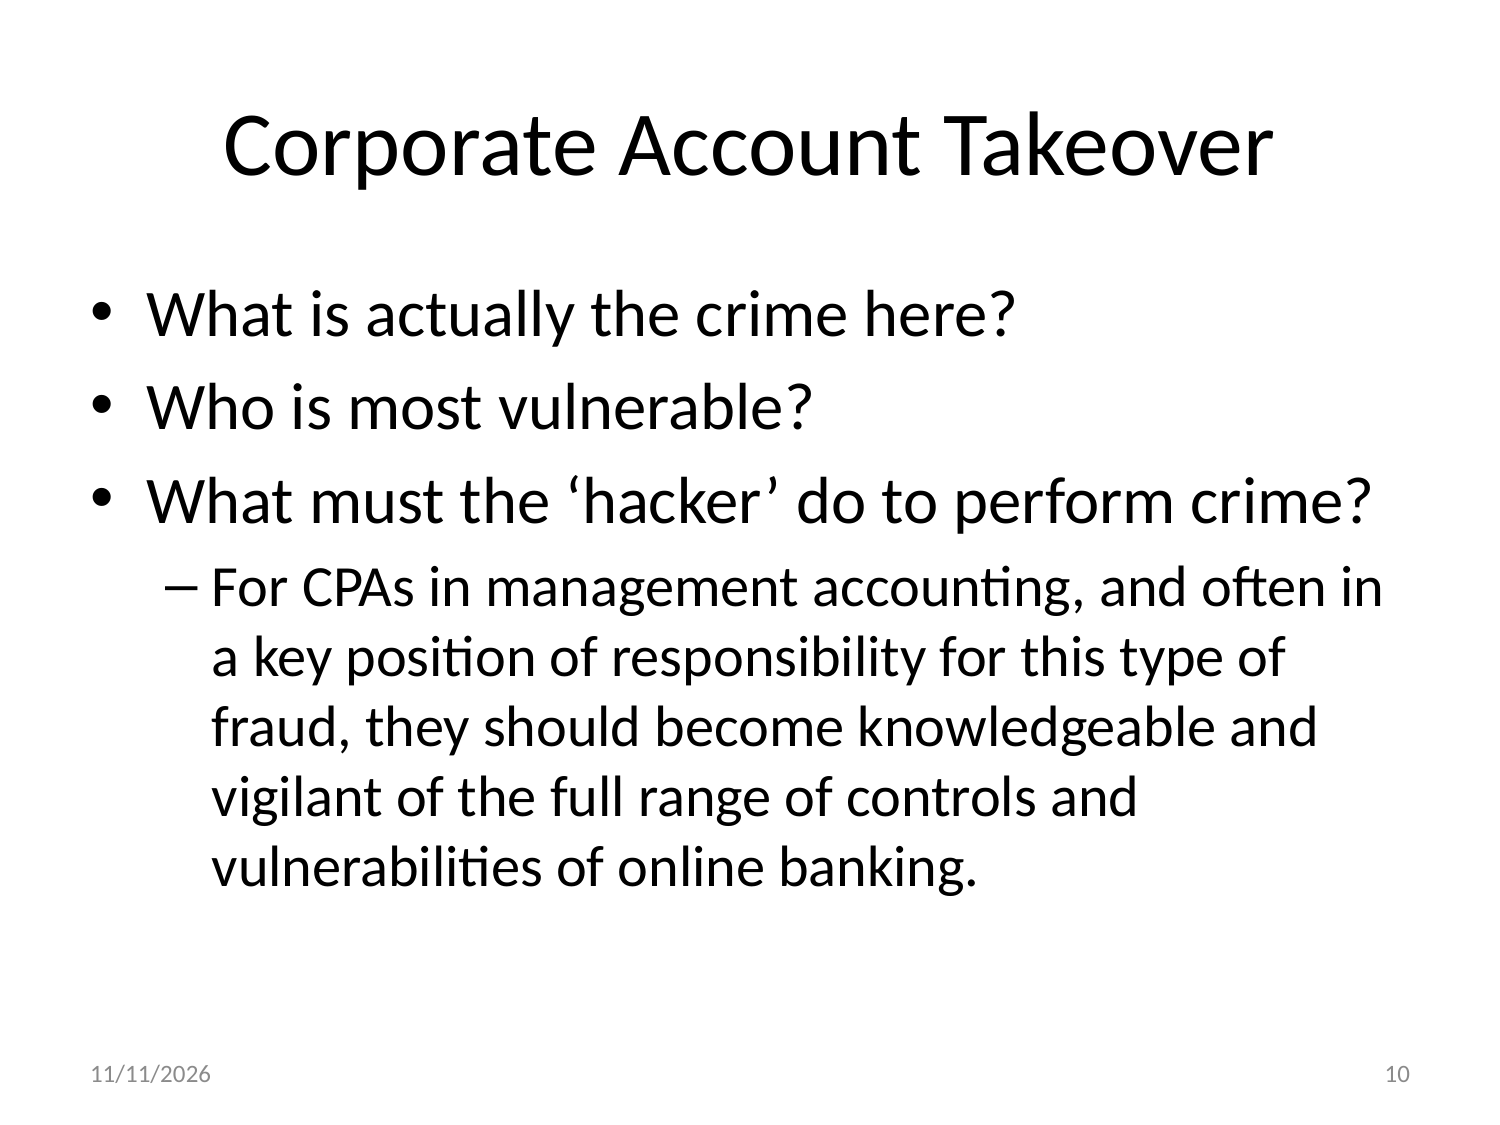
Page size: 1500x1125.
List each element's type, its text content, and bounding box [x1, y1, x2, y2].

title Corporate Account Takeover [75, 45, 1425, 233]
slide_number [75, 1042, 425, 1103]
list What is actually the crime here? Who is most vulnerable? What must the ‘hacker’ do to perform crime? For CPAs in management accounting, and often in a key position of responsibility for this type of fraud, they should become knowledgeable and vigilant of the full range of controls and vulnerabilities of online banking. [75, 262, 1425, 1005]
slide_number 10 [1074, 1042, 1425, 1103]
